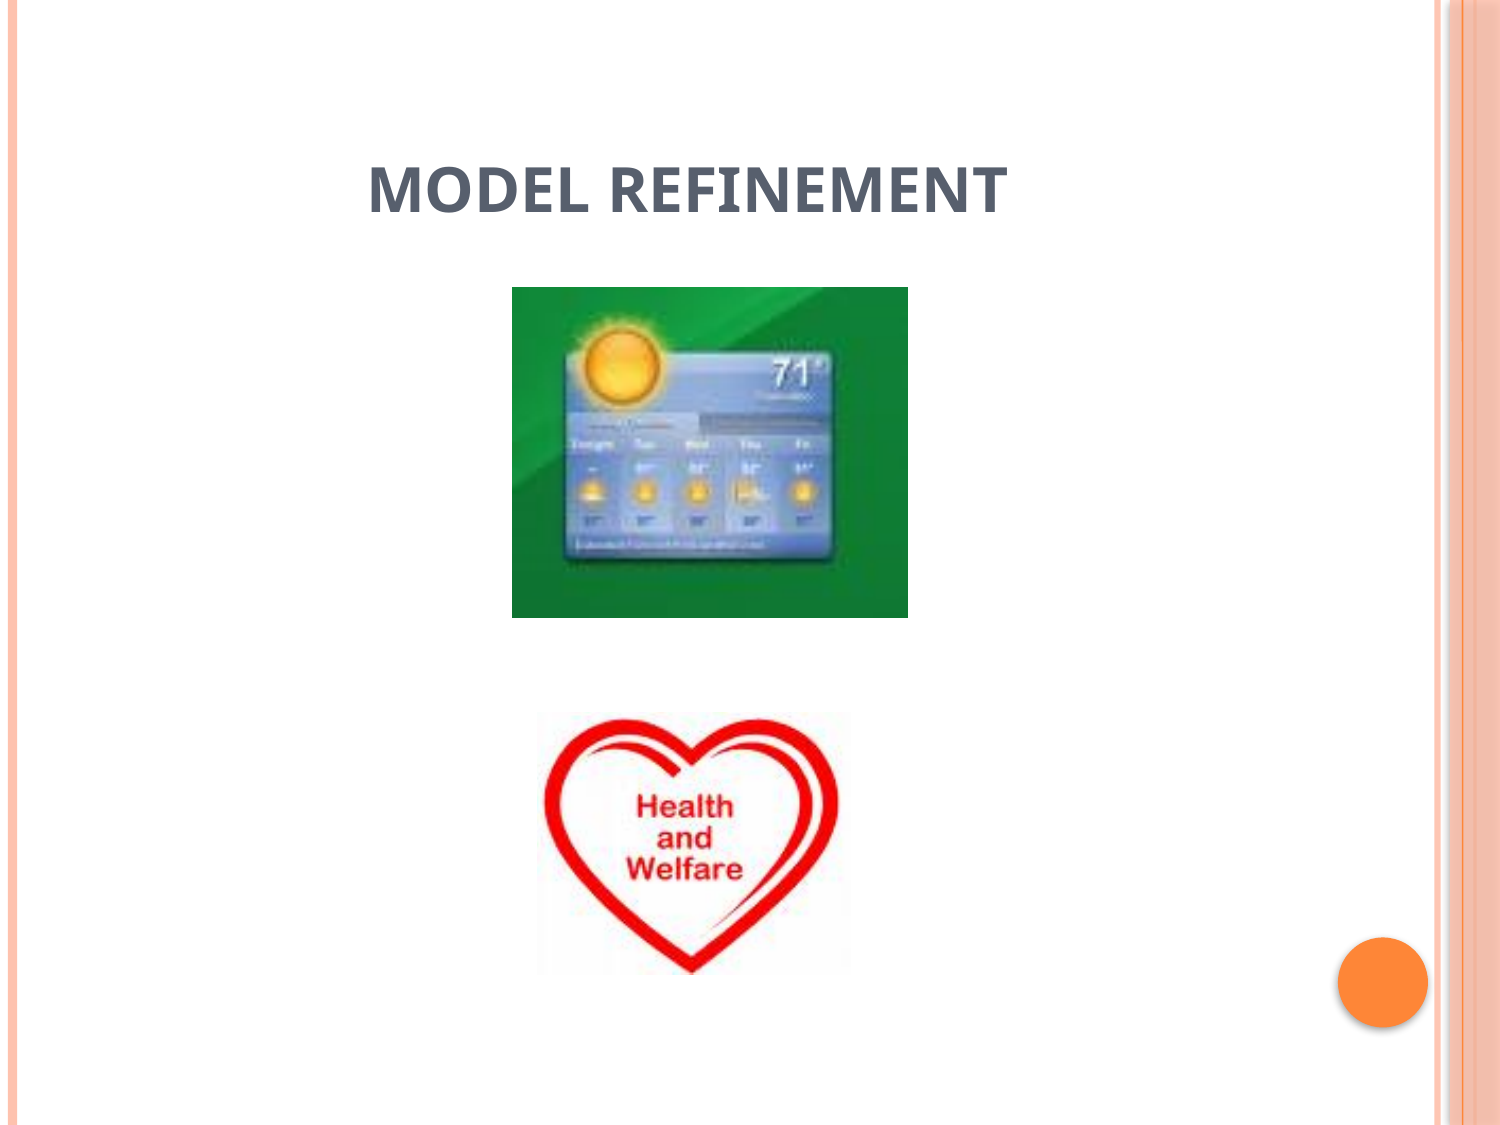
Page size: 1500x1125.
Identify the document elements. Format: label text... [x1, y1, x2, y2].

title Model Refinement [75, 45, 1300, 233]
picture [536, 711, 852, 976]
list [511, 286, 909, 619]
